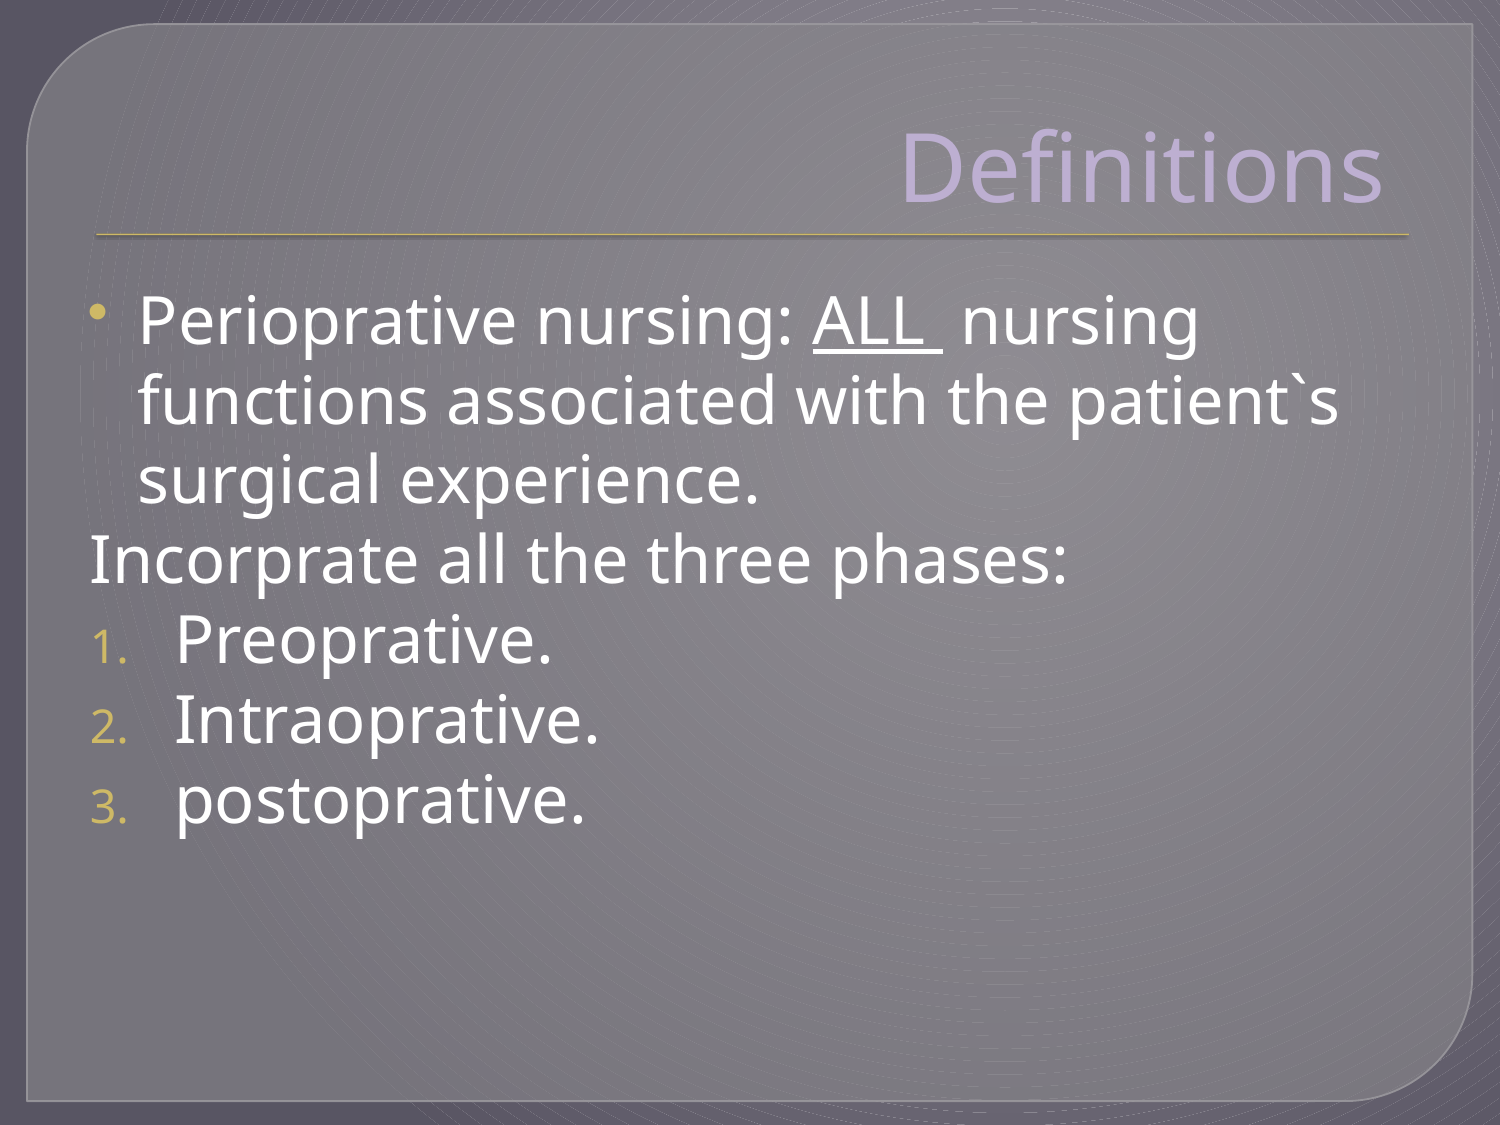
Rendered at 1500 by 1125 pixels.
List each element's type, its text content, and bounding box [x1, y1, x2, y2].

title Definitions [75, 41, 1425, 230]
list Perioprative nursing: ALL nursing functions associated with the patient`s surgical experience. Incorprate all the three phases: Preoprative. Intraoprative. postoprative. [75, 270, 1425, 1013]
